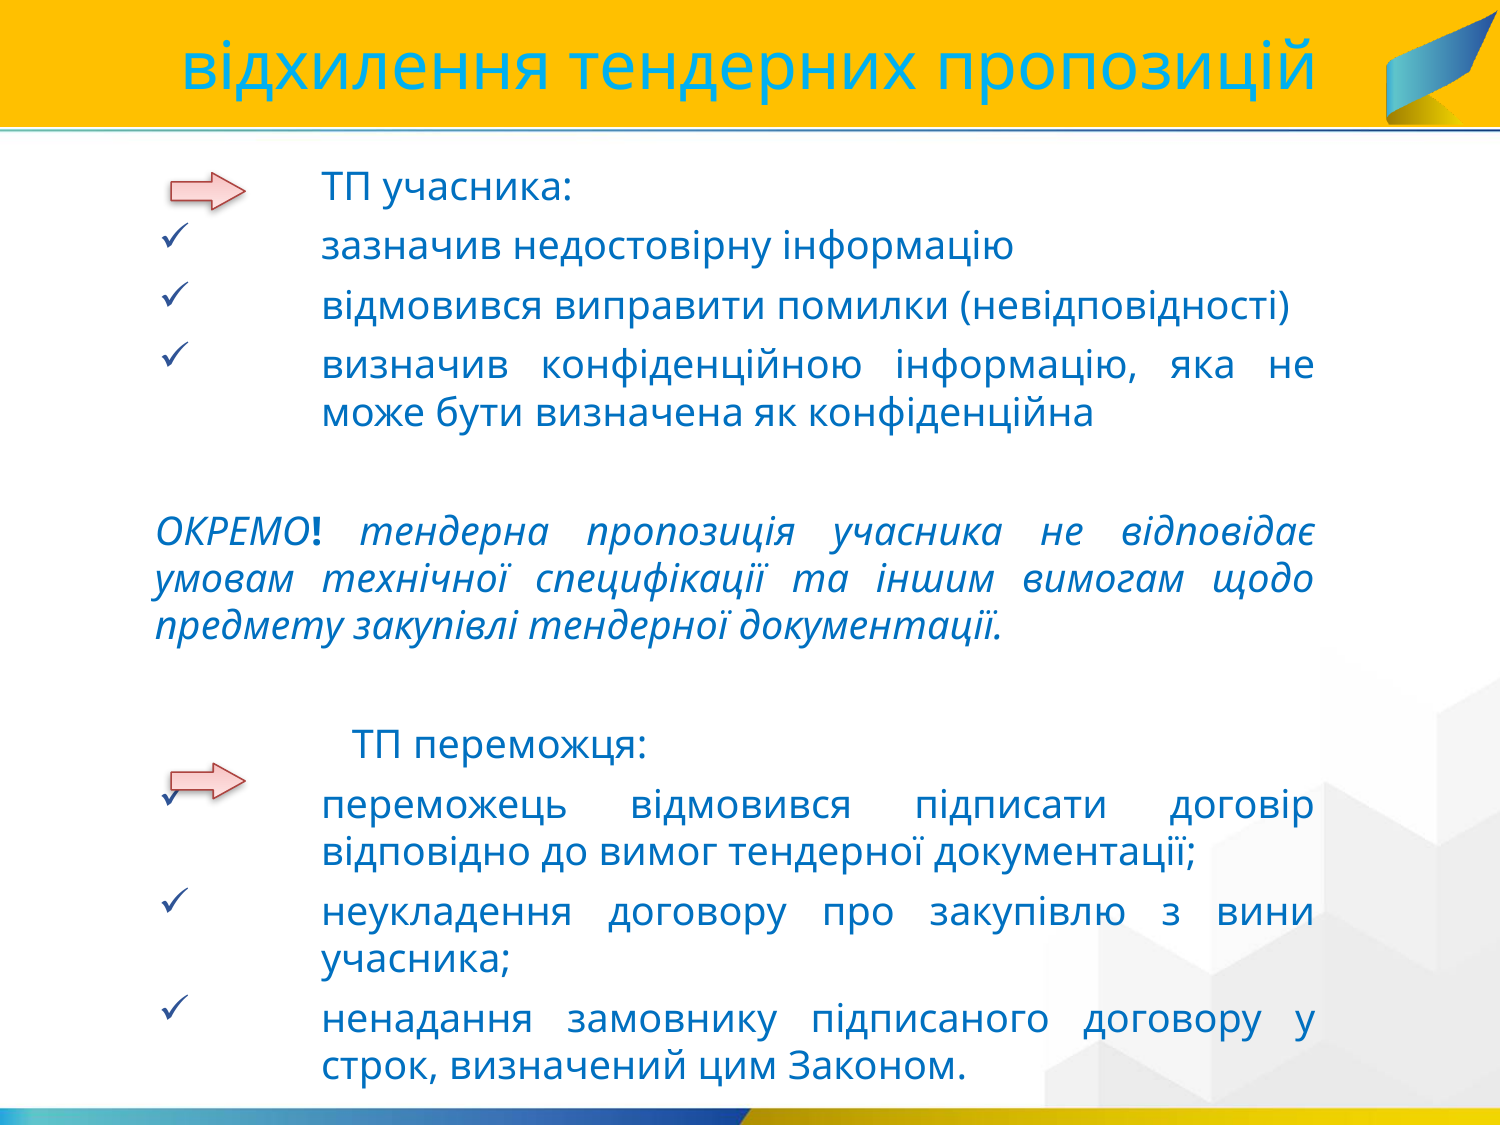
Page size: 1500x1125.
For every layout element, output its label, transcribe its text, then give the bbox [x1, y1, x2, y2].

picture [0, 127, 1500, 1125]
title відхилення тендерних пропозицій [0, 0, 1500, 127]
list ТП учасника: зазначив недостовірну інформацію відмовився виправити помилки (невідповідності) визначив конфіденційною інформацію, яка не може бути визначена як конфіденційна ОКРЕМО! тендерна пропозиція учасника не відповідає умовам технічної специфікації та іншим вимогам щодо предмету закупівлі тендерної документації. ТП переможця: переможець відмовився підписати договір відповідно до вимог тендерної документації; неукладення договору про закупівлю з вини учасника; ненадання замовнику підписаного договору у строк, визначений цим Законом. [123, 153, 1332, 1107]
text_box [170, 762, 246, 800]
text_box [170, 172, 246, 211]
picture [1383, 8, 1500, 126]
